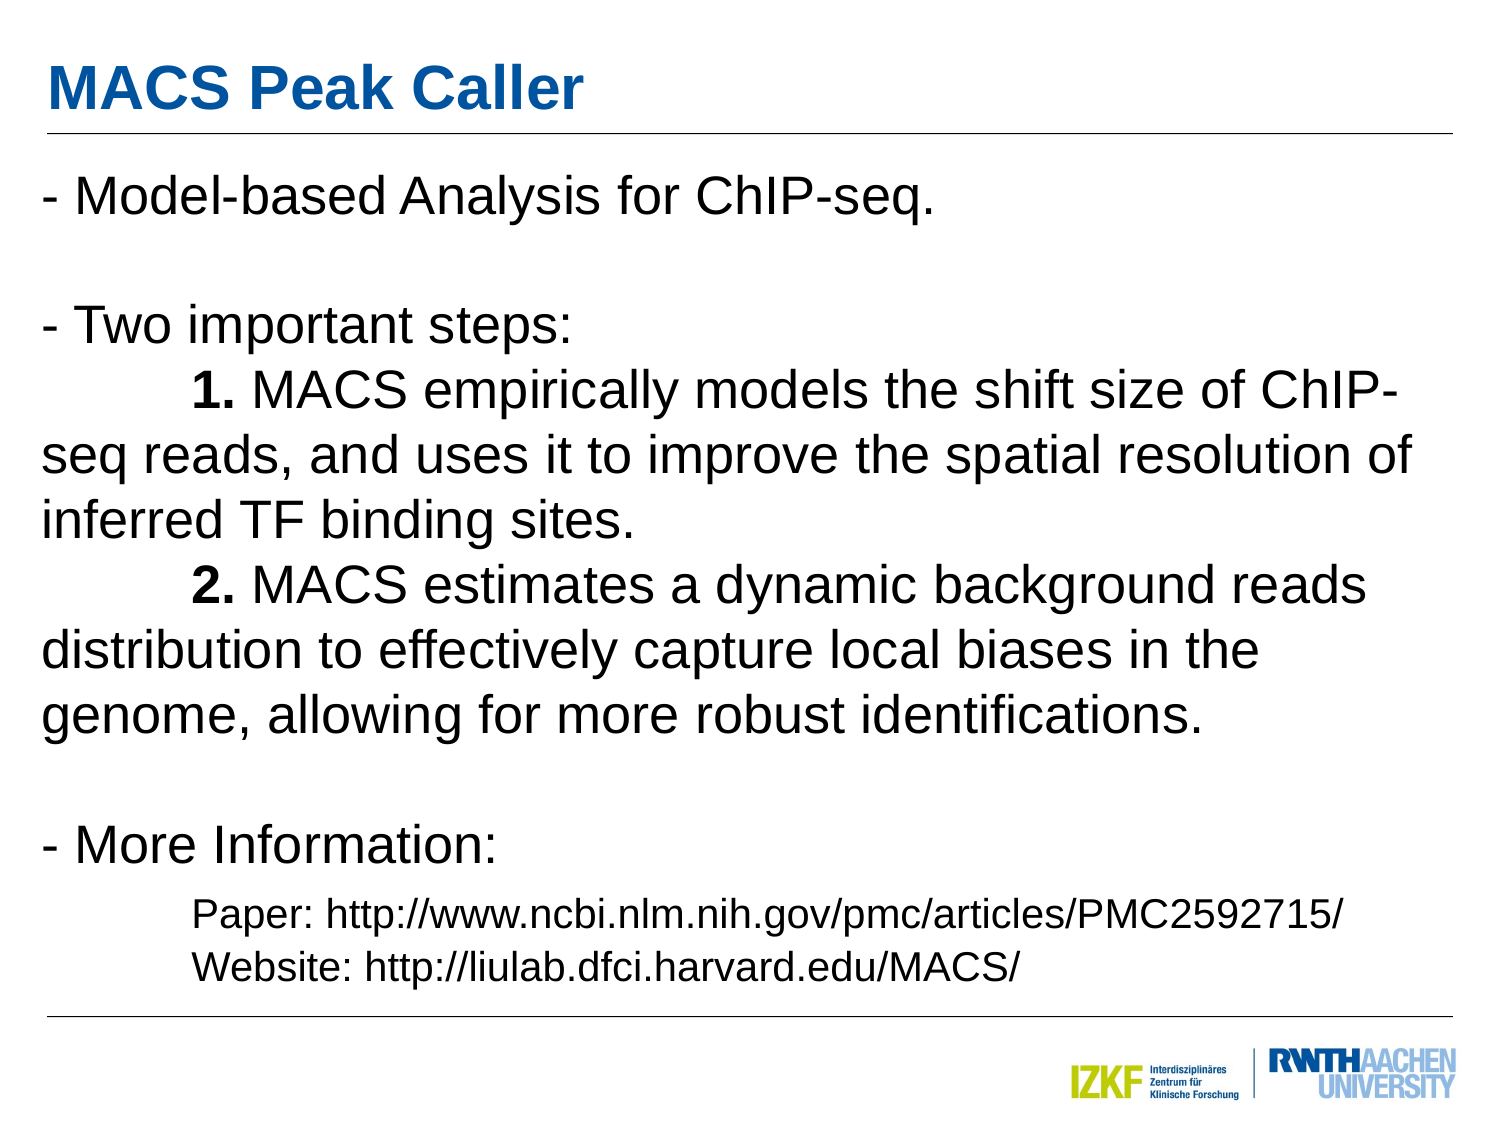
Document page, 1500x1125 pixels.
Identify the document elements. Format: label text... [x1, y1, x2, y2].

text_box MACS Peak Caller [47, 0, 1453, 114]
text_box - Model-based Analysis for ChIP-seq. - Two important steps: 1. MACS empirically models the shift size of ChIP-seq reads, and uses it to improve the spatial resolution of inferred TF binding sites. 2. MACS estimates a dynamic background reads distribution to effectively capture local biases in the genome, allowing for more robust identifications. - More Information: Paper: http://www.ncbi.nlm.nih.gov/pmc/articles/PMC2592715/ Website: http://liulab.dfci.harvard.edu/MACS/ [41, 114, 1464, 921]
picture [1056, 1023, 1471, 1123]
